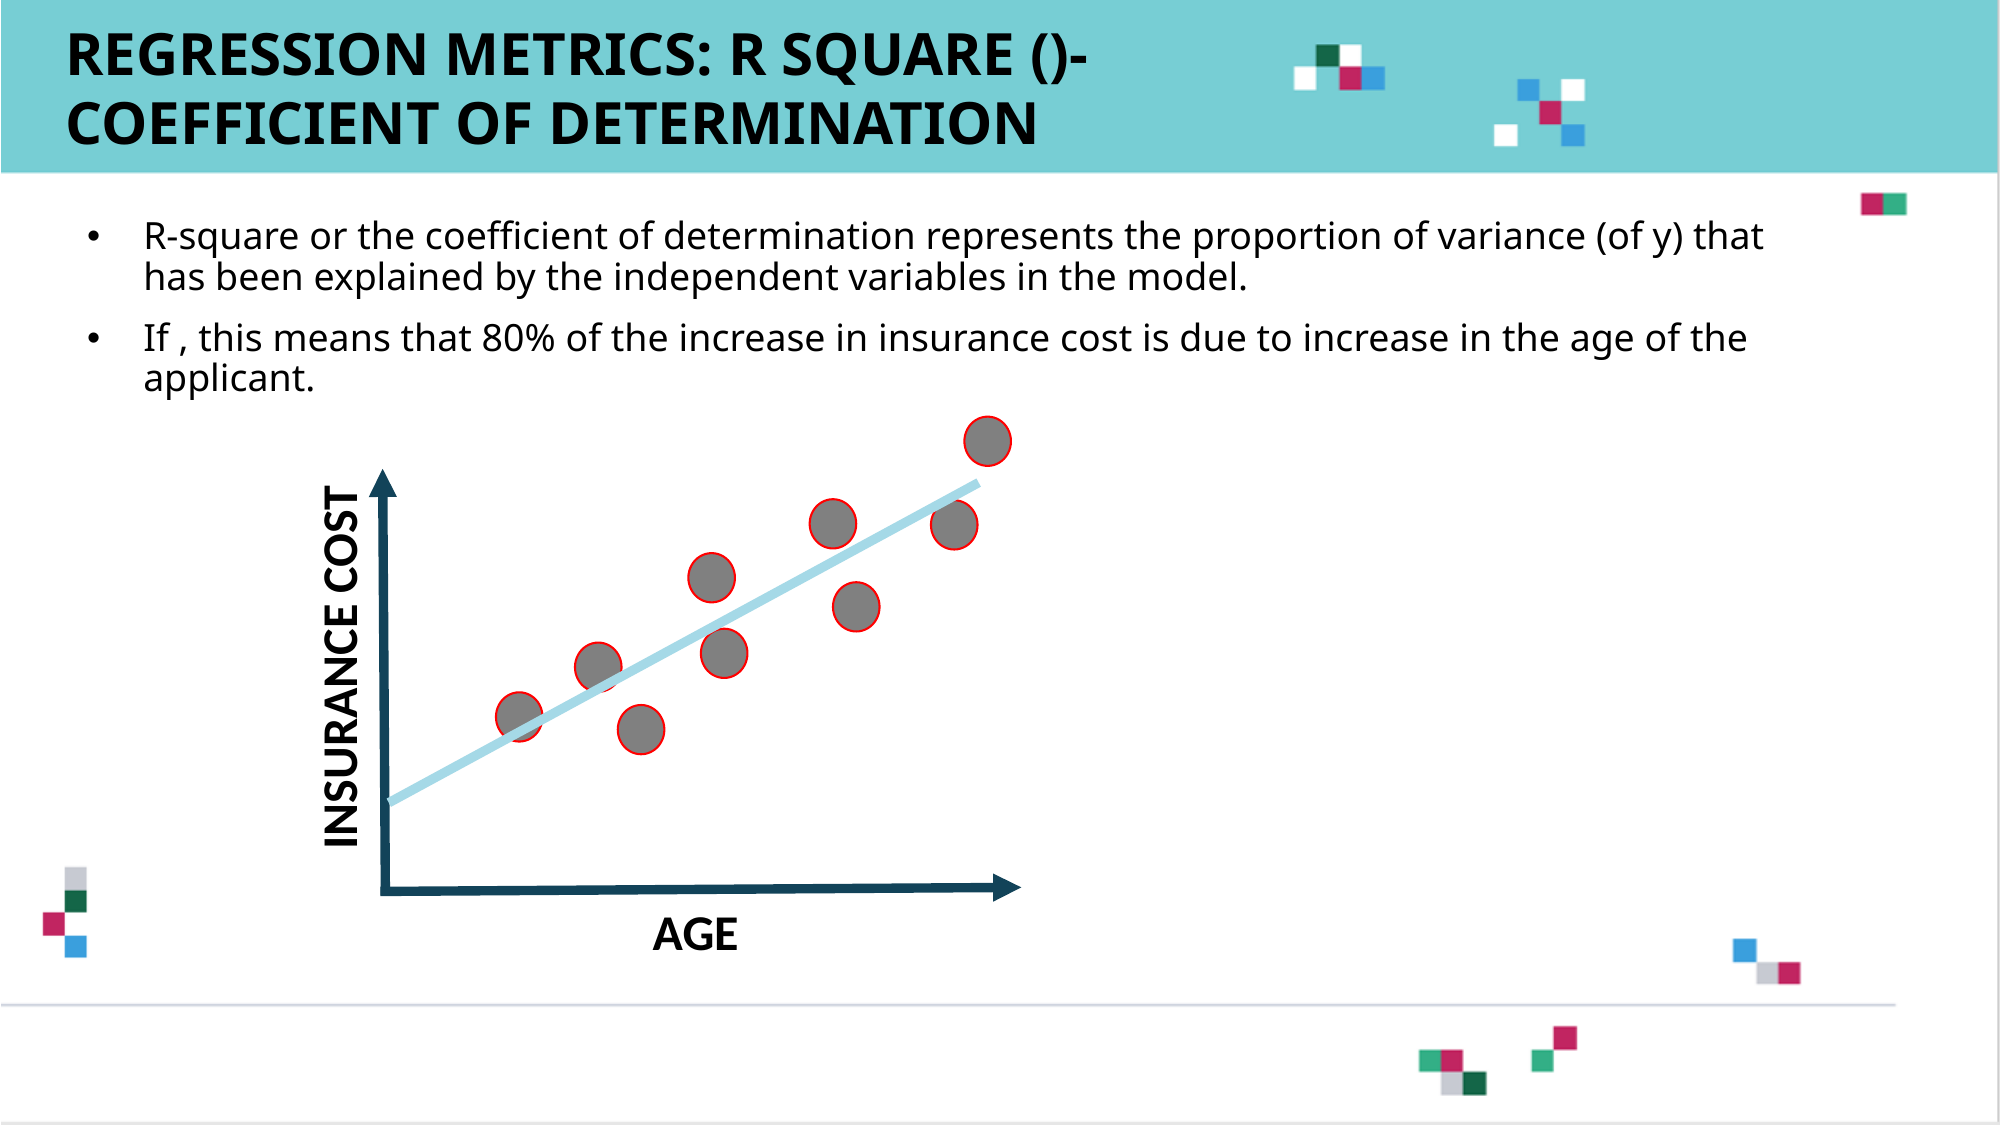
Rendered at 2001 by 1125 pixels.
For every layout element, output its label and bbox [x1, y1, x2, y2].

picture [1, 0, 2000, 1125]
text_box [386, 887, 1022, 892]
text_box [388, 482, 979, 803]
text_box [382, 468, 386, 896]
